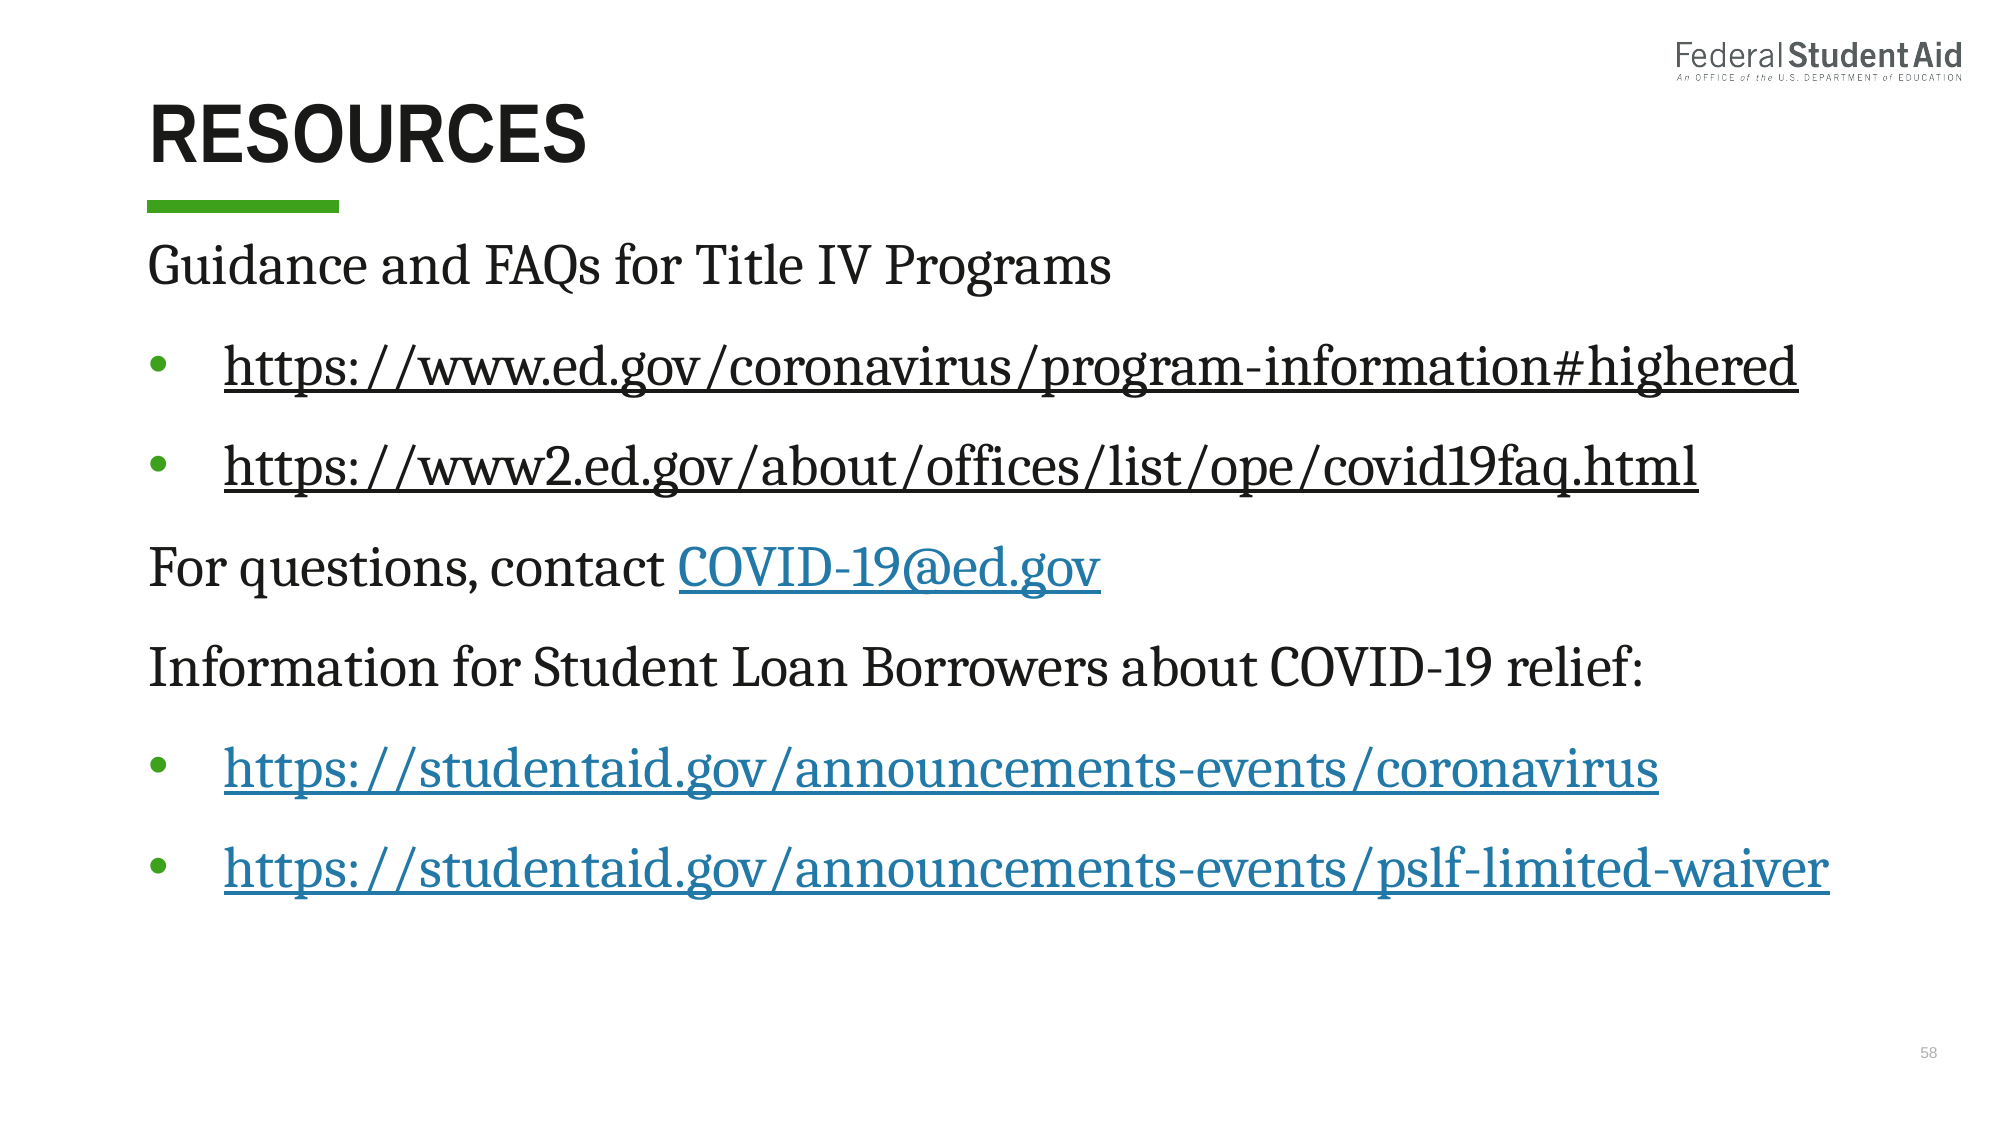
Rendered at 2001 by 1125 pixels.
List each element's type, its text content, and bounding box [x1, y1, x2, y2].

list Guidance and FAQs for Title IV Programs https://www.ed.gov/coronavirus/program-information#highered https://www2.ed.gov/about/offices/list/ope/covid19faq.html For questions, contact COVID-19@ed.gov Information for Student Loan Borrowers about COVID-19 relief: https://studentaid.gov/announcements-events/coronavirus https://studentaid.gov/announcements-events/pslf-limited-waiver [133, 227, 1921, 1015]
title resources [149, 57, 1671, 189]
slide_number 58 [1920, 1042, 1986, 1094]
picture [1651, 16, 1986, 106]
